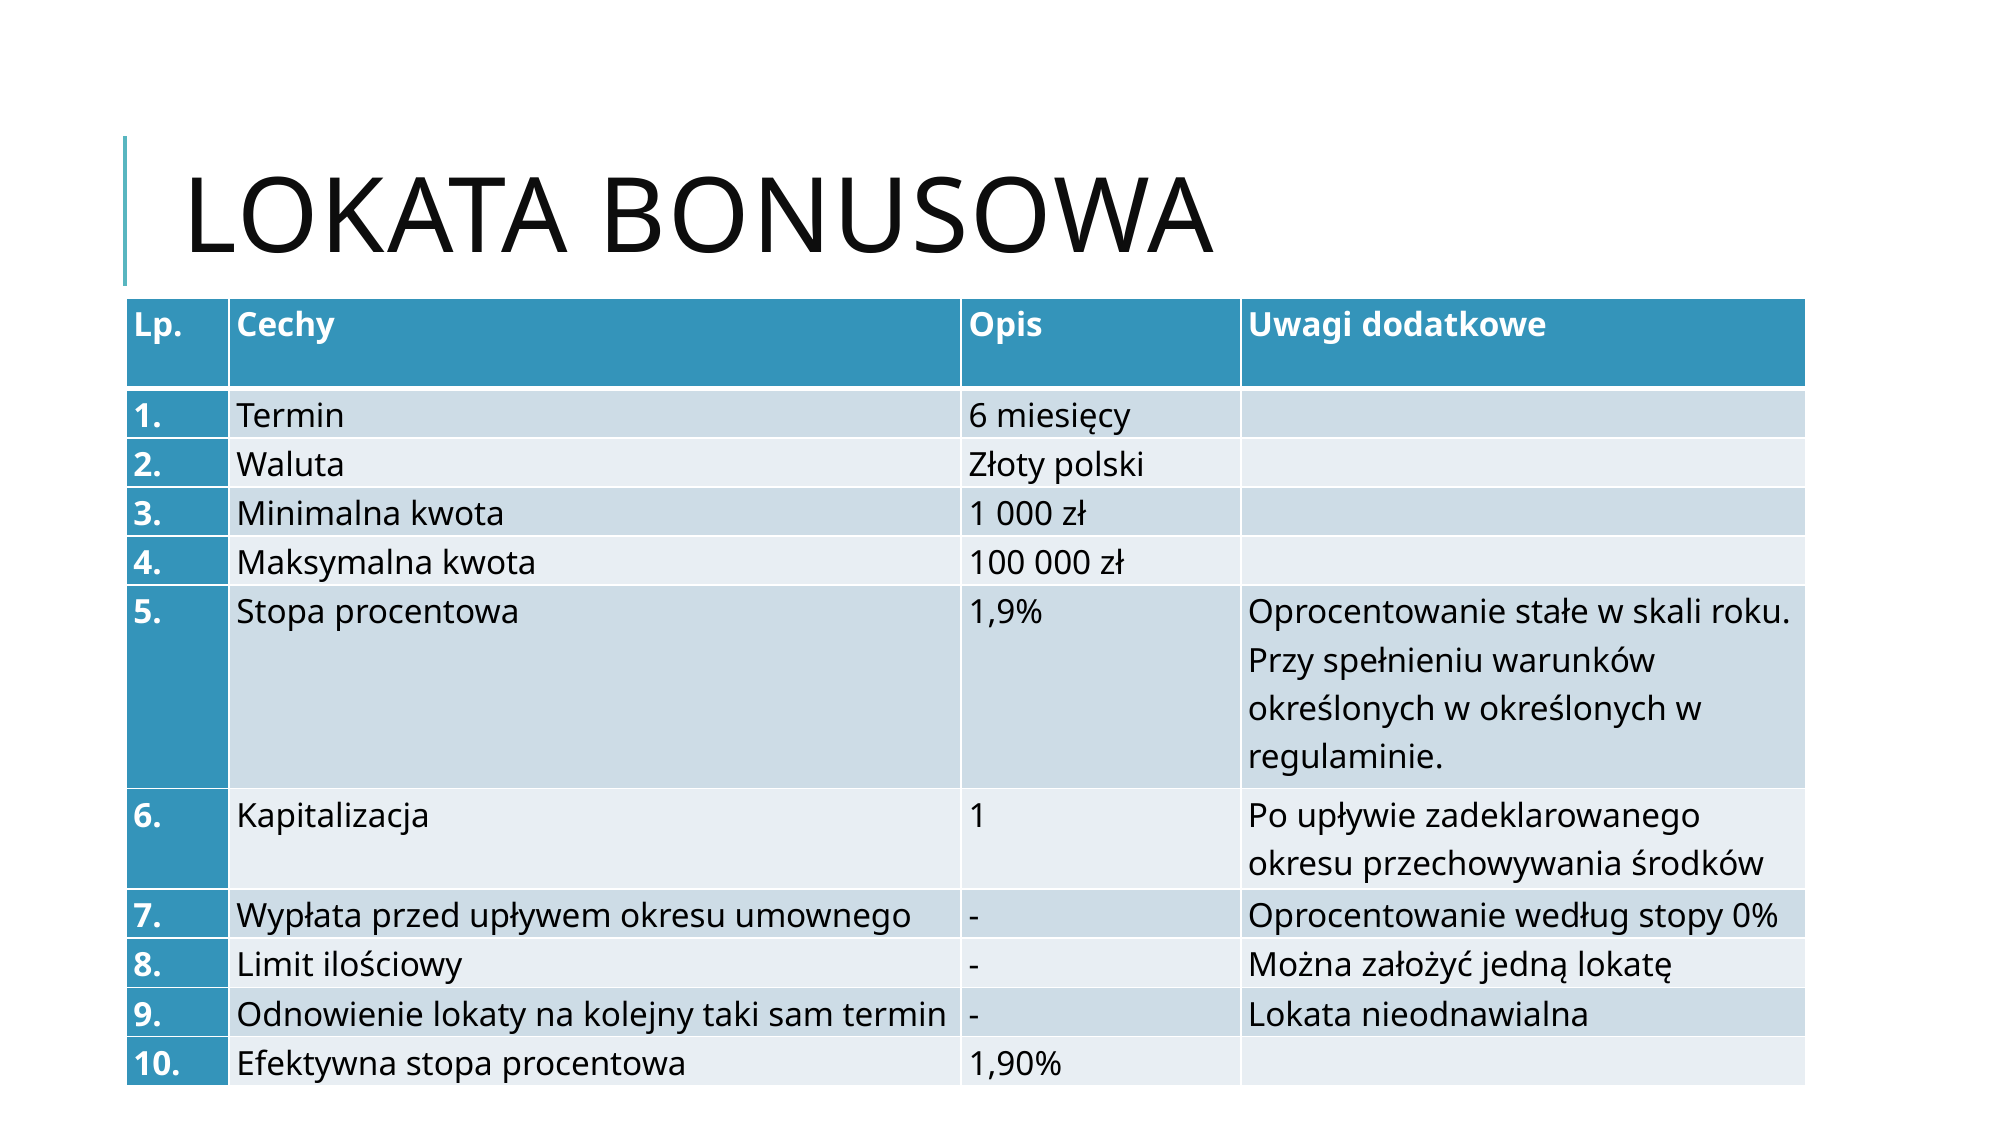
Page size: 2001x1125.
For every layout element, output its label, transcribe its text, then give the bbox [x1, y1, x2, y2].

table_cell Wypłata przed upływem okresu umownego [230, 890, 960, 937]
title Lokata bonusowa [168, 99, 1763, 297]
table_cell - [962, 890, 1240, 937]
table_cell Lokata nieodnawialna [1242, 988, 1805, 1036]
table_cell [1242, 537, 1805, 584]
table_cell Można założyć jedną lokatę [1242, 939, 1805, 987]
table_header Uwagi dodatkowe [1242, 299, 1805, 386]
table_cell 8. [127, 939, 228, 987]
table_cell Złoty polski [962, 439, 1240, 486]
table_cell 2. [127, 439, 228, 486]
table_cell 1,9% [962, 586, 1240, 788]
table_cell Oprocentowanie stałe w skali roku. Przy spełnieniu warunków określonych w określonych w regulaminie. [1242, 586, 1805, 788]
table_cell Oprocentowanie według stopy 0% [1242, 890, 1805, 937]
table_cell Limit ilościowy [230, 939, 960, 987]
table_cell Odnowienie lokaty na kolejny taki sam termin [230, 988, 960, 1036]
table_cell 4. [127, 537, 228, 584]
table_cell Termin [230, 391, 960, 437]
table_cell 100 000 zł [962, 537, 1240, 584]
table_cell [1242, 391, 1805, 437]
table_cell Po upływie zadeklarowanego okresu przechowywania środków [1242, 789, 1805, 888]
table_header Cechy [230, 299, 960, 386]
table_cell 6. [127, 789, 228, 888]
table_cell 10. [127, 1037, 228, 1085]
table_header Opis [962, 299, 1240, 386]
table_cell - [962, 988, 1240, 1036]
table_cell 1,90% [962, 1037, 1240, 1085]
table_cell Maksymalna kwota [230, 537, 960, 584]
table_cell [1242, 488, 1805, 535]
table_cell - [962, 939, 1240, 987]
table_cell Efektywna stopa procentowa [230, 1037, 960, 1085]
table_cell 9. [127, 988, 228, 1036]
table_cell Waluta [230, 439, 960, 486]
table_cell 3. [127, 488, 228, 535]
table_cell Stopa procentowa [230, 586, 960, 788]
table_cell [1242, 1037, 1805, 1085]
table_cell 1 000 zł [962, 488, 1240, 535]
table_cell 7. [127, 890, 228, 937]
table_cell 5. [127, 586, 228, 788]
table_header Lp. [127, 299, 228, 386]
table_cell Minimalna kwota [230, 488, 960, 535]
table_cell [1242, 439, 1805, 486]
table_cell 1. [127, 391, 228, 437]
table_cell 6 miesięcy [962, 391, 1240, 437]
table_cell 1 [962, 789, 1240, 888]
table_cell Kapitalizacja [230, 789, 960, 888]
